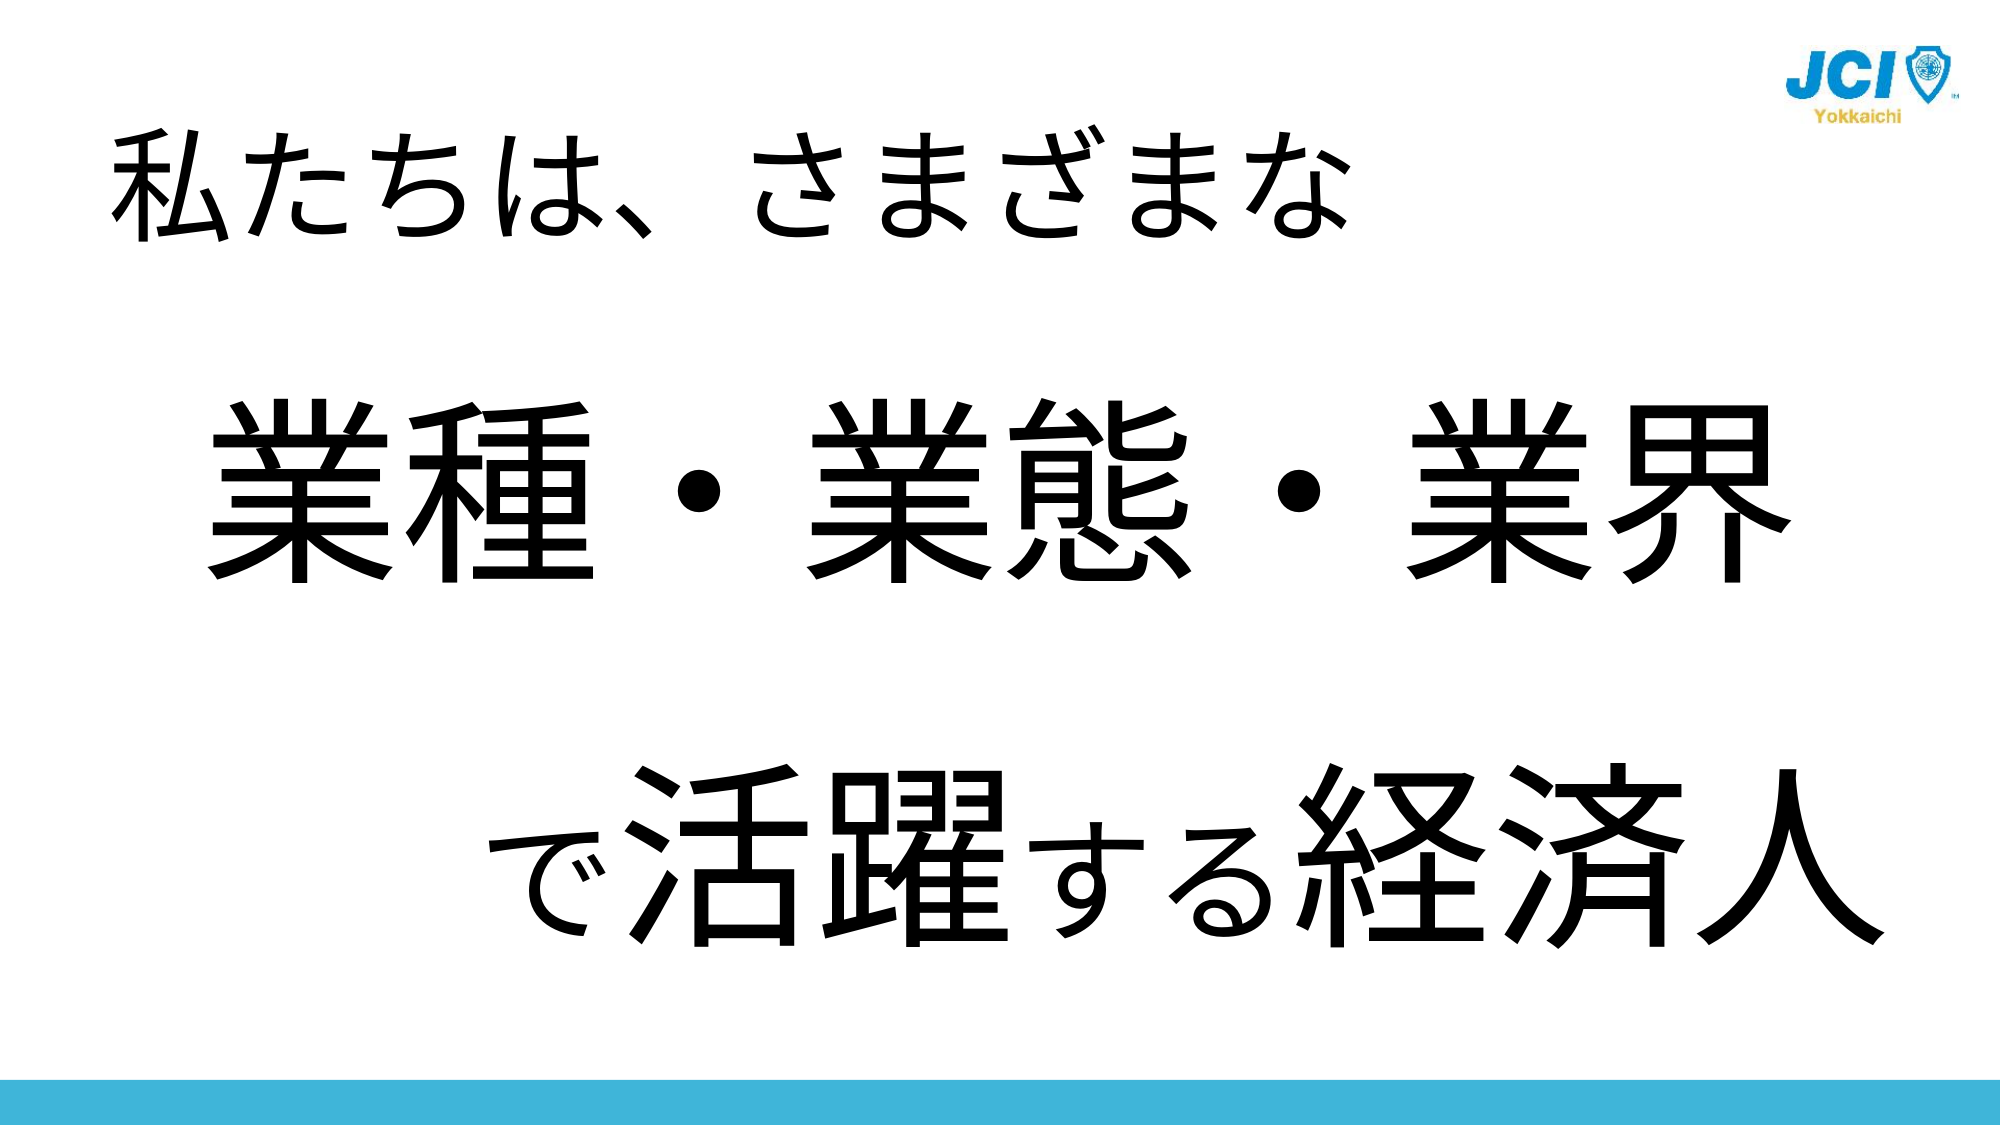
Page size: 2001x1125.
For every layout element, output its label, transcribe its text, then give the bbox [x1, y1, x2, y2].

picture [1906, 45, 1961, 124]
text_box 私たちは、さまざまな 業種・業態・業界 で活躍する経済人 [93, 32, 1906, 1067]
